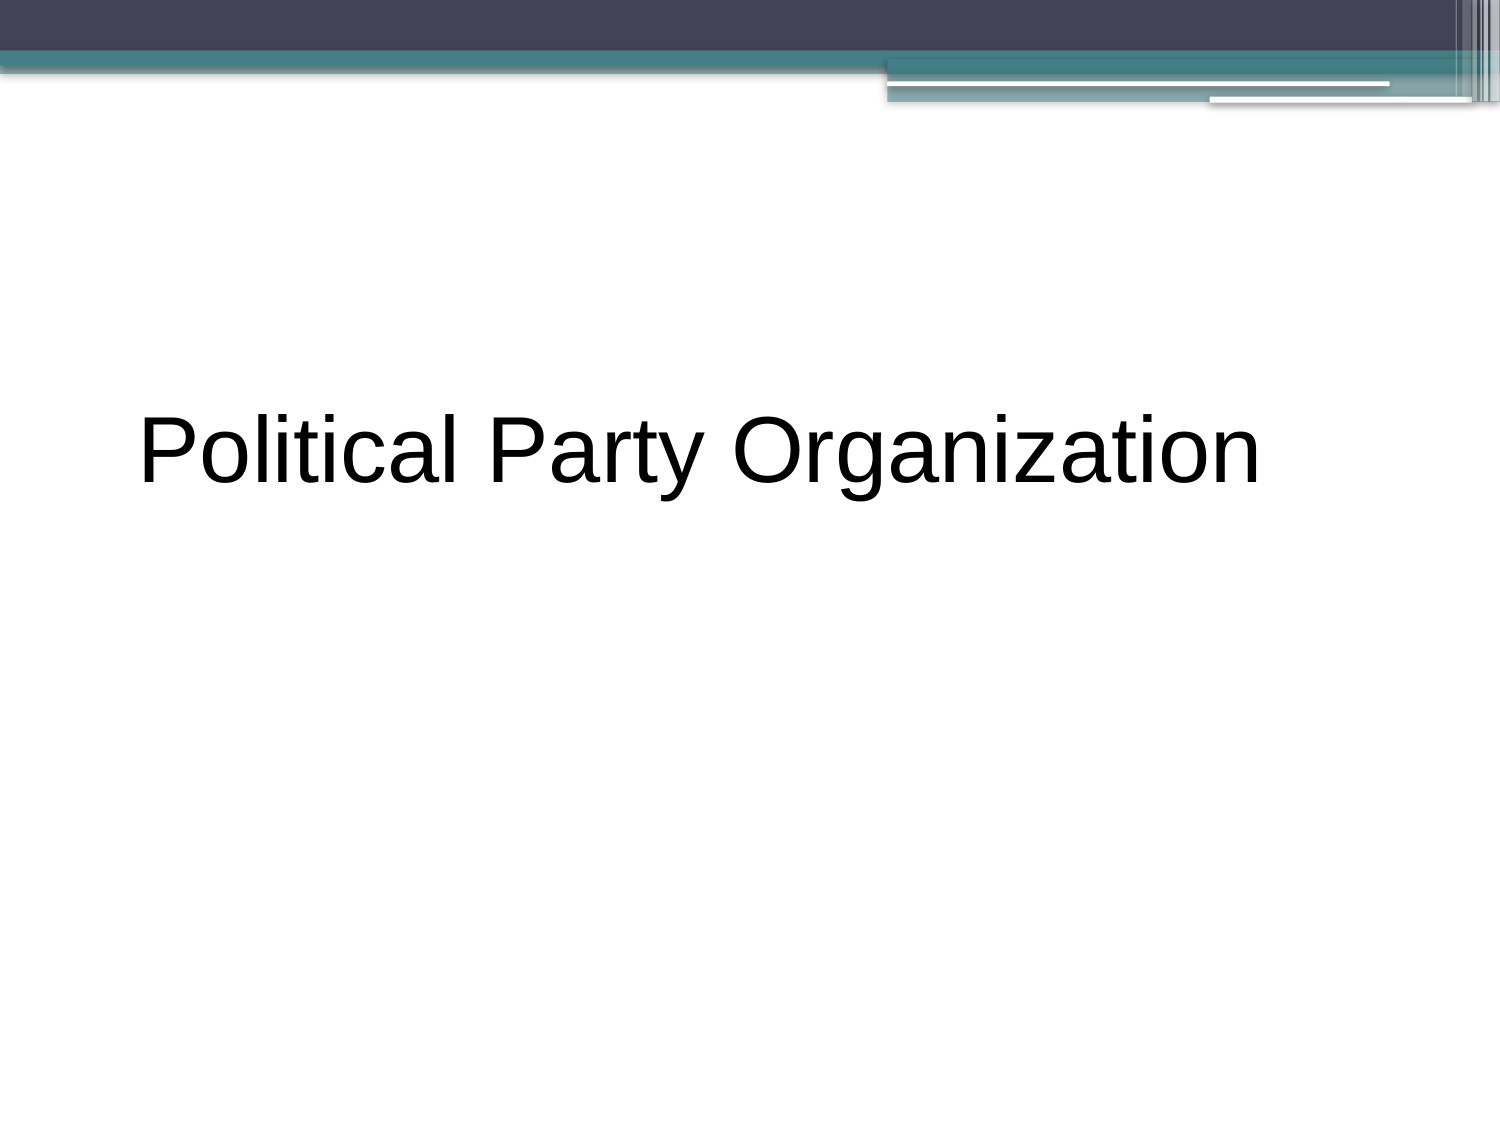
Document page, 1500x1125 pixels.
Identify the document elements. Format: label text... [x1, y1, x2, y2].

title Political Party Organization [137, 337, 1399, 565]
